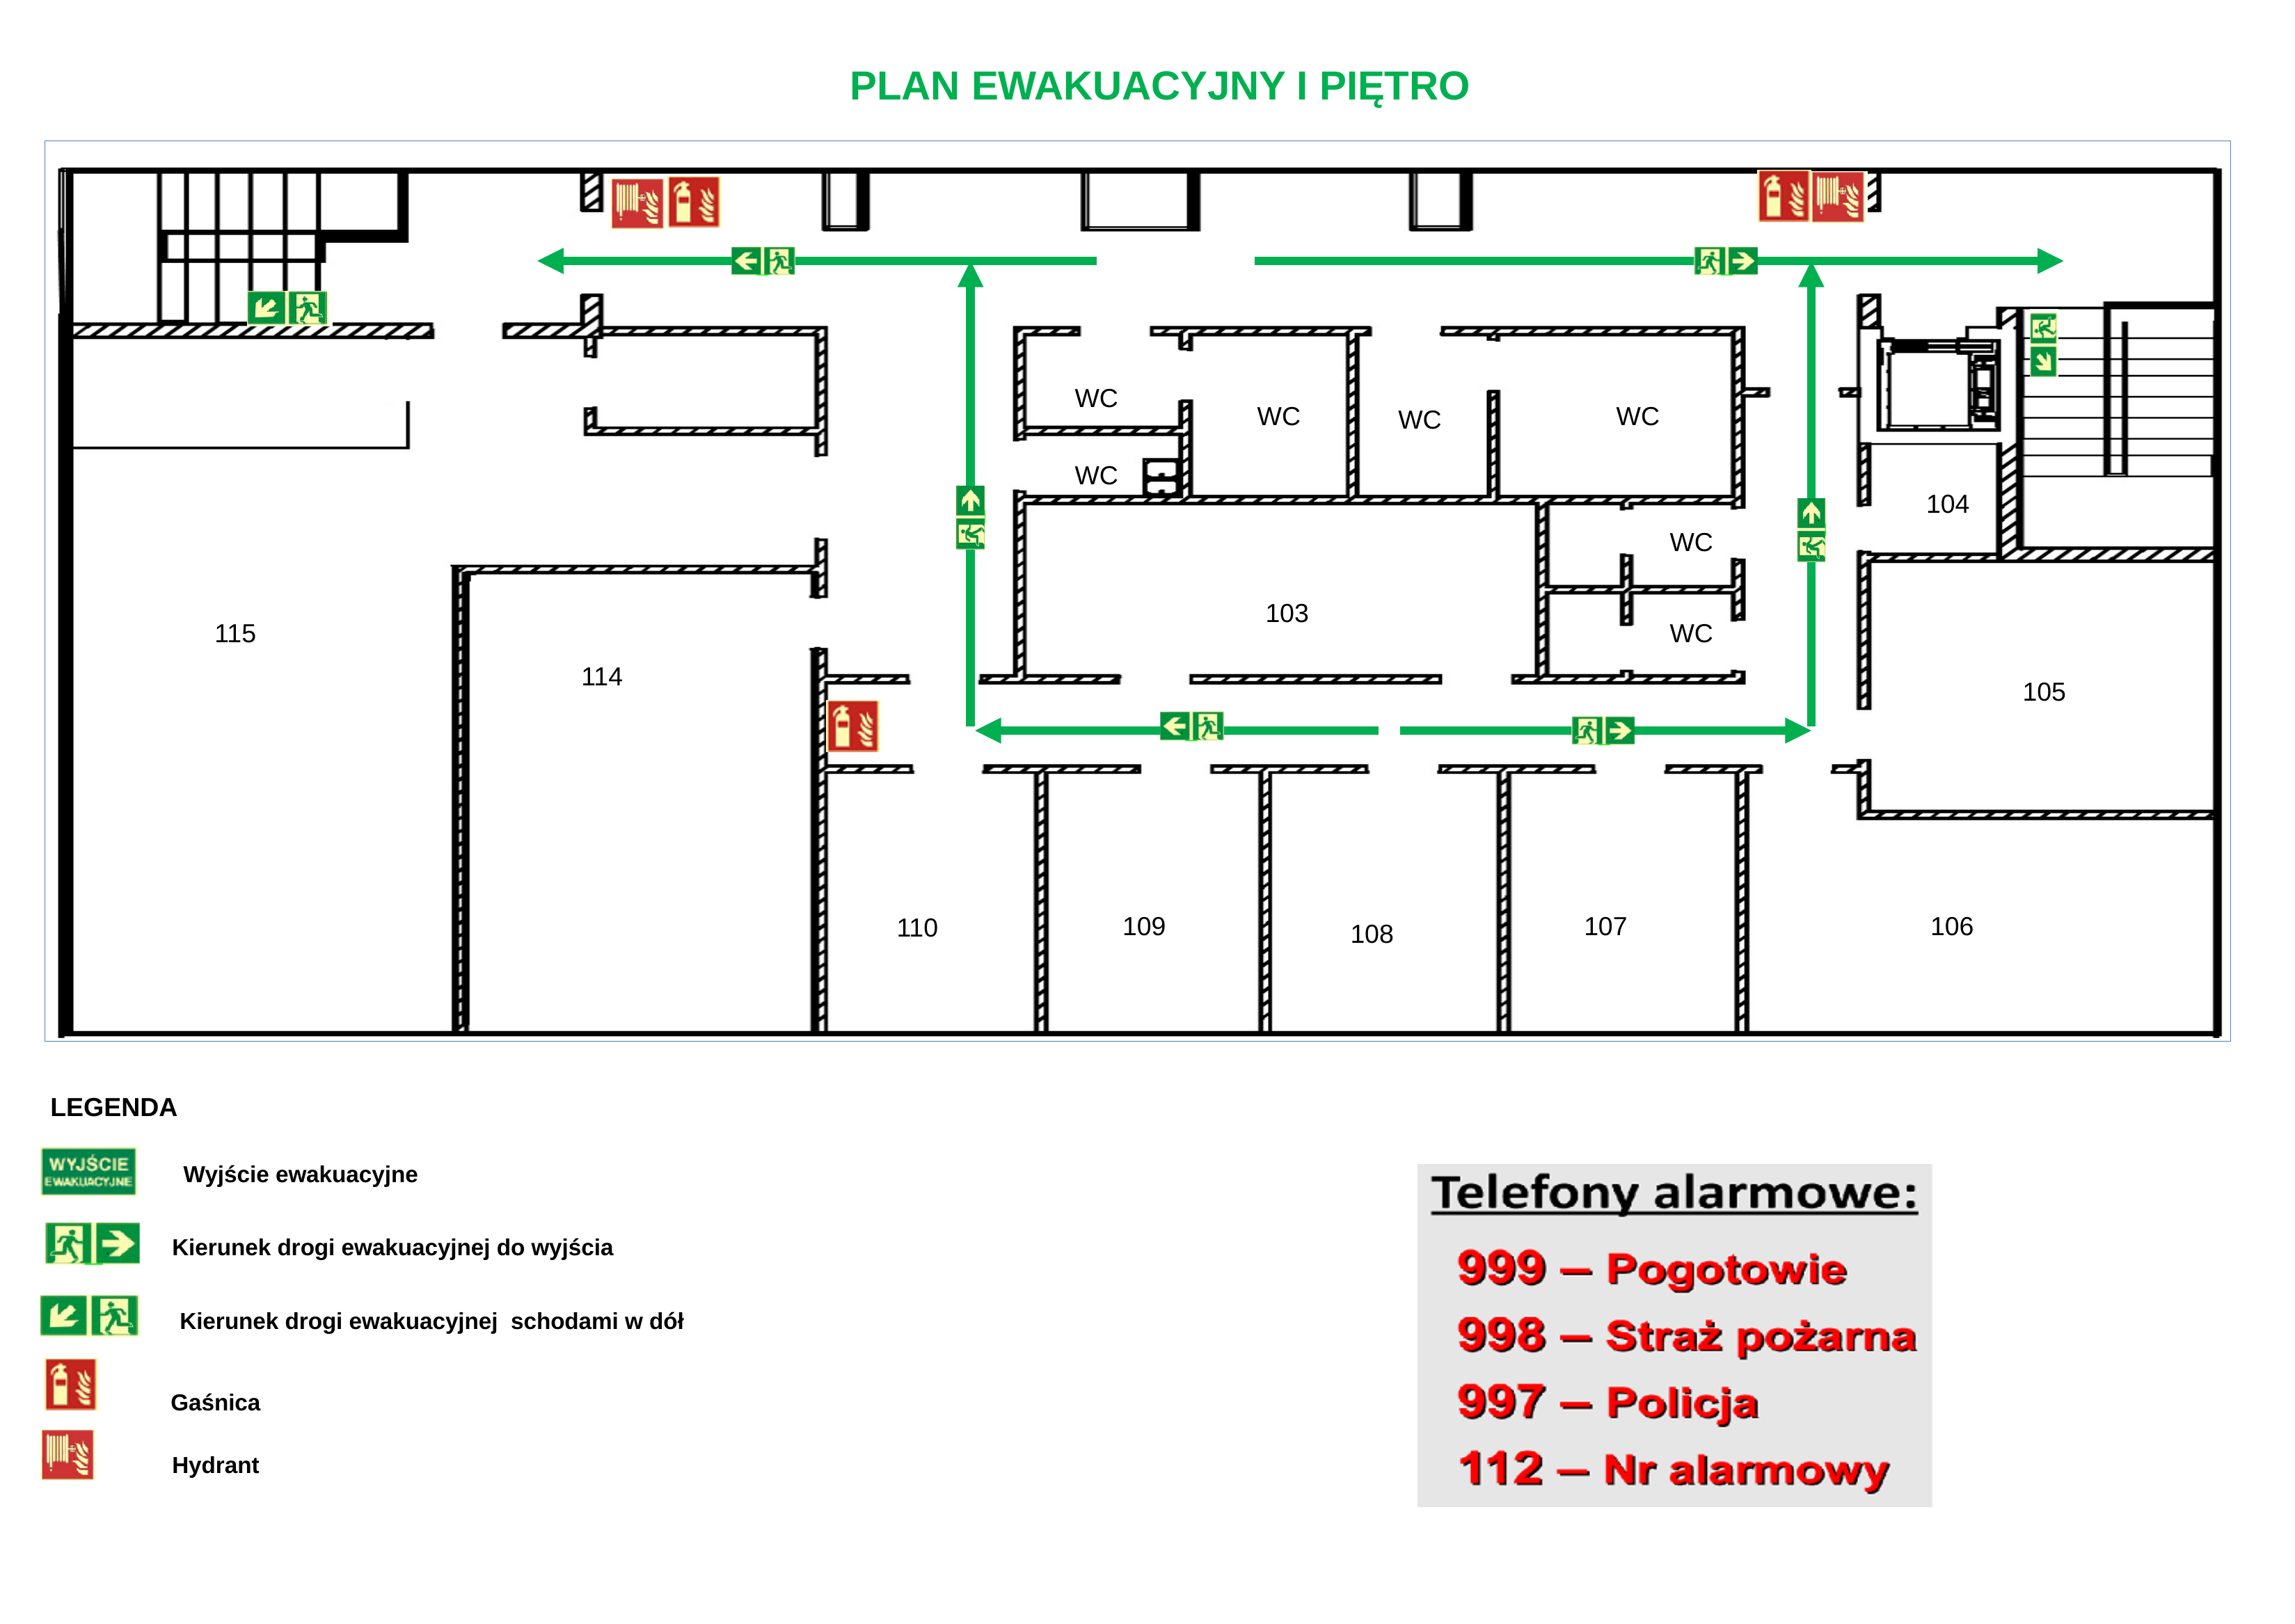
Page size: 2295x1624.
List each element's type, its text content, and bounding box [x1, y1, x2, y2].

text_box LEGENDA [40, 1085, 252, 1127]
text_box PLAN EWAKUACYJNY I PIĘTRO [807, 54, 1514, 113]
picture [40, 1147, 139, 1291]
picture [45, 141, 2231, 1042]
picture [43, 1358, 98, 1410]
text_box Hydrant [161, 1445, 319, 1483]
text_box Kierunek drogi ewakuacyjnej do wyjścia [161, 1227, 683, 1266]
text_box Wyjście ewakuacyjne [173, 1154, 492, 1193]
picture [40, 1429, 97, 1481]
text_box Gaśnica [160, 1382, 373, 1421]
picture [40, 1295, 145, 1339]
text_box Kierunek drogi ewakuacyjnej schodami w dół [169, 1300, 756, 1339]
picture [1418, 1164, 1932, 1508]
